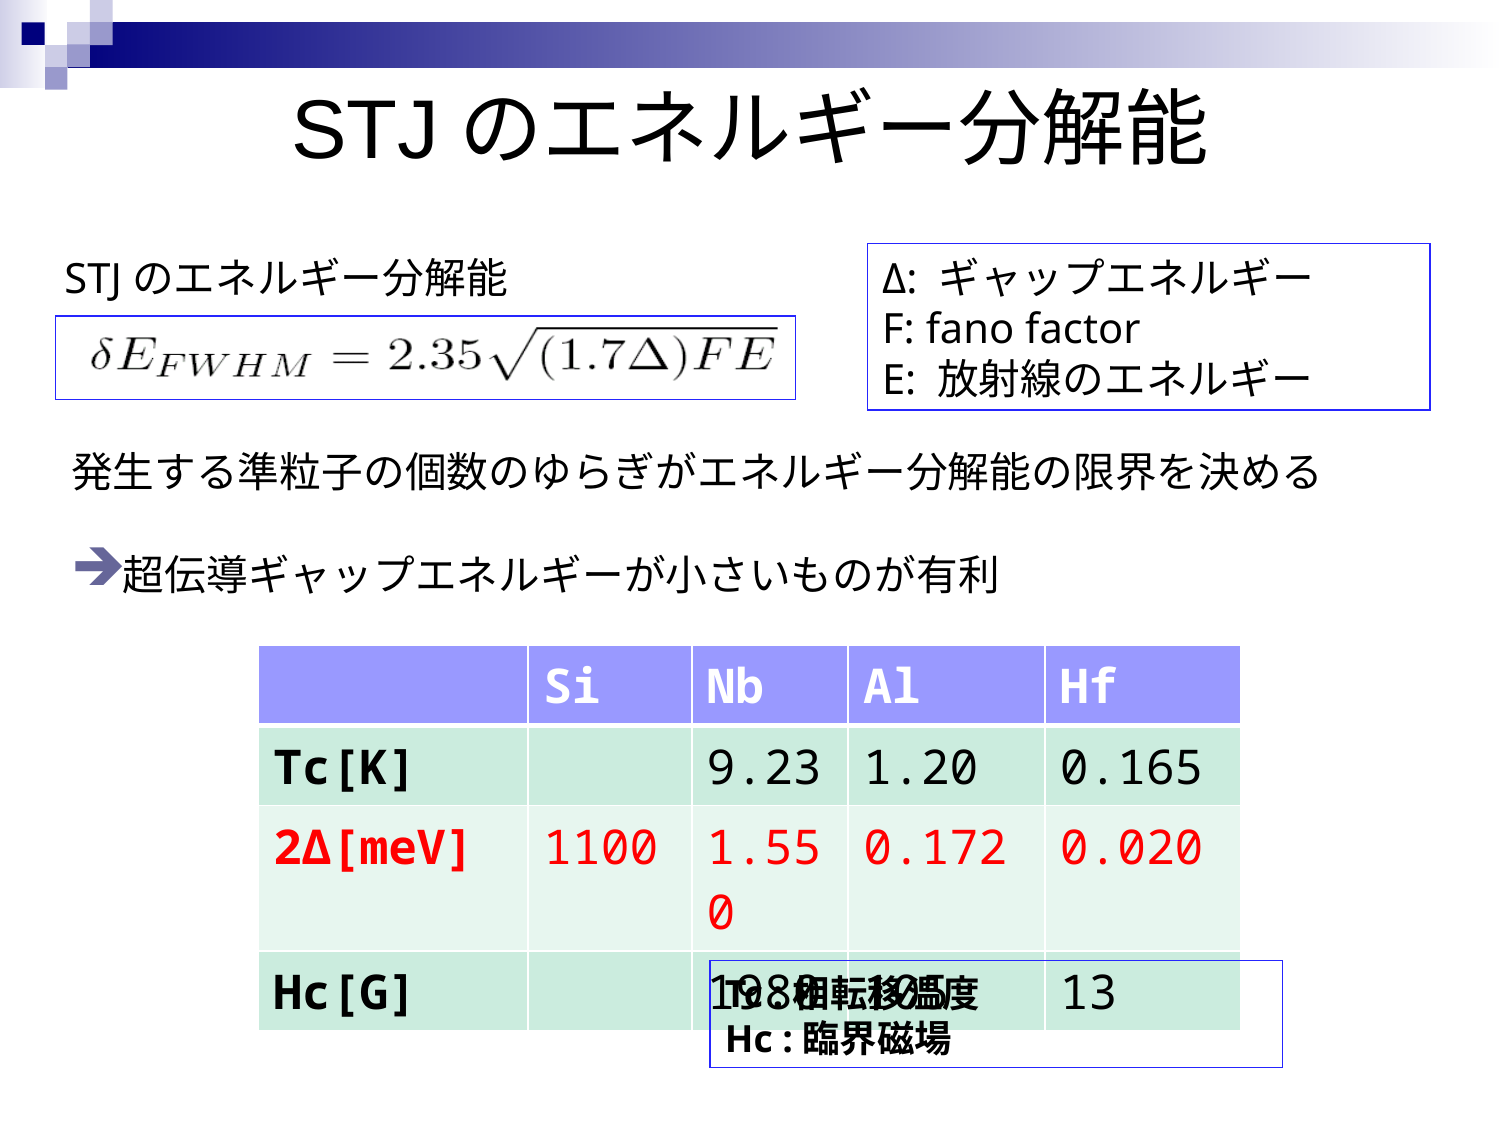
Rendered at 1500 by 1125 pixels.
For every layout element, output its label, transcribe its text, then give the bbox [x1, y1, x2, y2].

table_cell Hc[G] [259, 952, 527, 1030]
table_header [259, 646, 527, 723]
table_header Nb [693, 646, 847, 723]
table_cell 0.165 [1046, 728, 1240, 805]
table_cell 1.550 [693, 806, 847, 950]
text_box Tc :相転移温度 Hc :臨界磁場 [710, 960, 1283, 1068]
text_box STJのエネルギー分解能 [74, 35, 1425, 223]
table_cell 0.020 [1046, 806, 1240, 950]
table_cell 0.172 [849, 806, 1044, 950]
table_cell 1.20 [849, 728, 1044, 805]
table_cell 13 [1046, 952, 1240, 960]
table_cell 105 [849, 952, 1044, 960]
table_cell [529, 952, 691, 1030]
table_header Hf [1046, 646, 1240, 723]
table_header Si [529, 646, 691, 723]
table_cell 2Δ[meV] [259, 806, 527, 950]
table_cell [529, 728, 691, 805]
picture [56, 316, 795, 400]
table_cell 1980 [693, 952, 847, 1030]
table_cell Tc[K] [259, 728, 527, 805]
table_cell 1100 [529, 806, 691, 950]
text_box 発生する準粒子の個数のゆらぎがエネルギー分解能の限界を決める 超伝導ギャップエネルギーが小さいものが有利 [56, 437, 1393, 616]
table_cell 9.23 [693, 728, 847, 805]
table_header Al [849, 646, 1044, 723]
text_box STJのエネルギー分解能 [49, 243, 523, 310]
text_box Δ: ギャップエネルギー F: fano factor E: 放射線のエネルギー [867, 243, 1430, 411]
